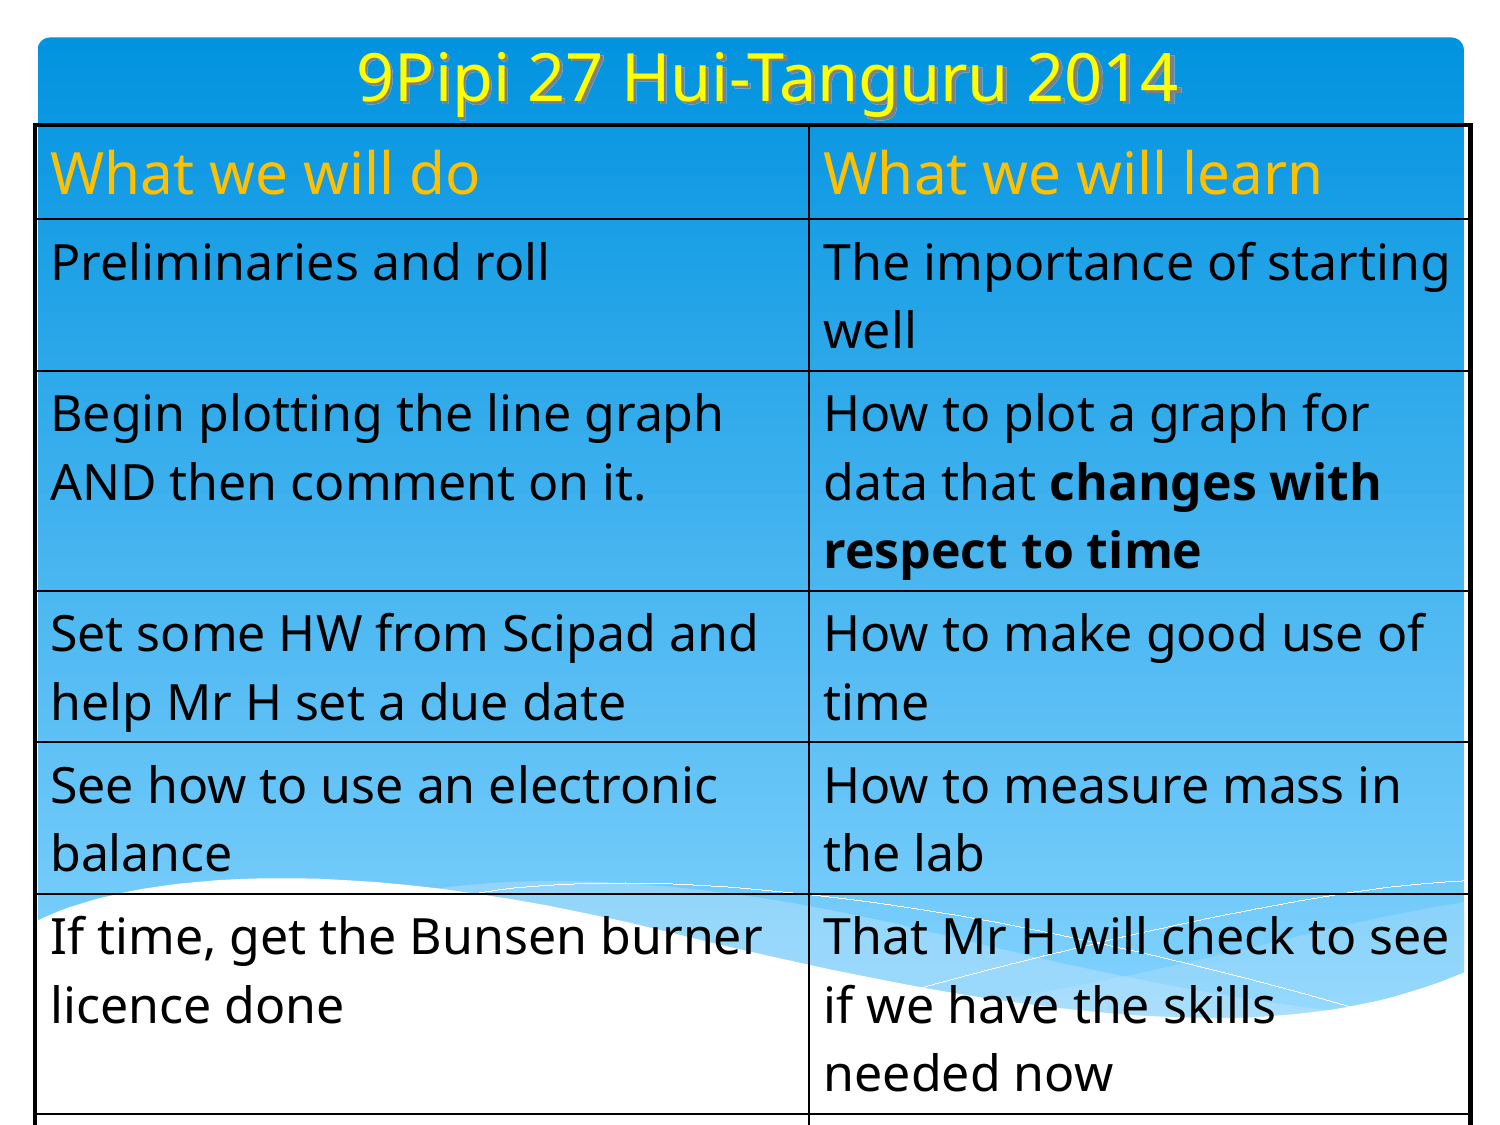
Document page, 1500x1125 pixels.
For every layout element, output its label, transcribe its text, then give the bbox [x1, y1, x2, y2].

table_cell If time, get the Bunsen burner licence done [37, 895, 808, 1113]
table_cell How to measure mass in the lab [810, 743, 1468, 893]
table_cell How to make good use of time [810, 592, 1468, 741]
text_box 9Pipi 27 Hui-Tanguru 2014 [162, 24, 1375, 123]
table_cell See how to use an electronic balance [37, 743, 808, 893]
table_header What we will do [37, 127, 808, 218]
table_cell That Mr H will check to see if we have the skills needed now [810, 895, 1468, 1113]
table_cell How to plot a graph for data that changes with respect to time [810, 372, 1468, 590]
table_cell Begin plotting the line graph AND then comment on it. [37, 372, 808, 590]
table_cell How to use time well [810, 1115, 1468, 1125]
table_cell Preliminaries and roll [37, 220, 808, 370]
table_cell The importance of starting well [810, 220, 1468, 370]
table_header What we will learn [810, 127, 1468, 218]
table_cell HRT (if time) [37, 1115, 808, 1125]
table_cell Set some HW from Scipad and help Mr H set a due date [37, 592, 808, 741]
